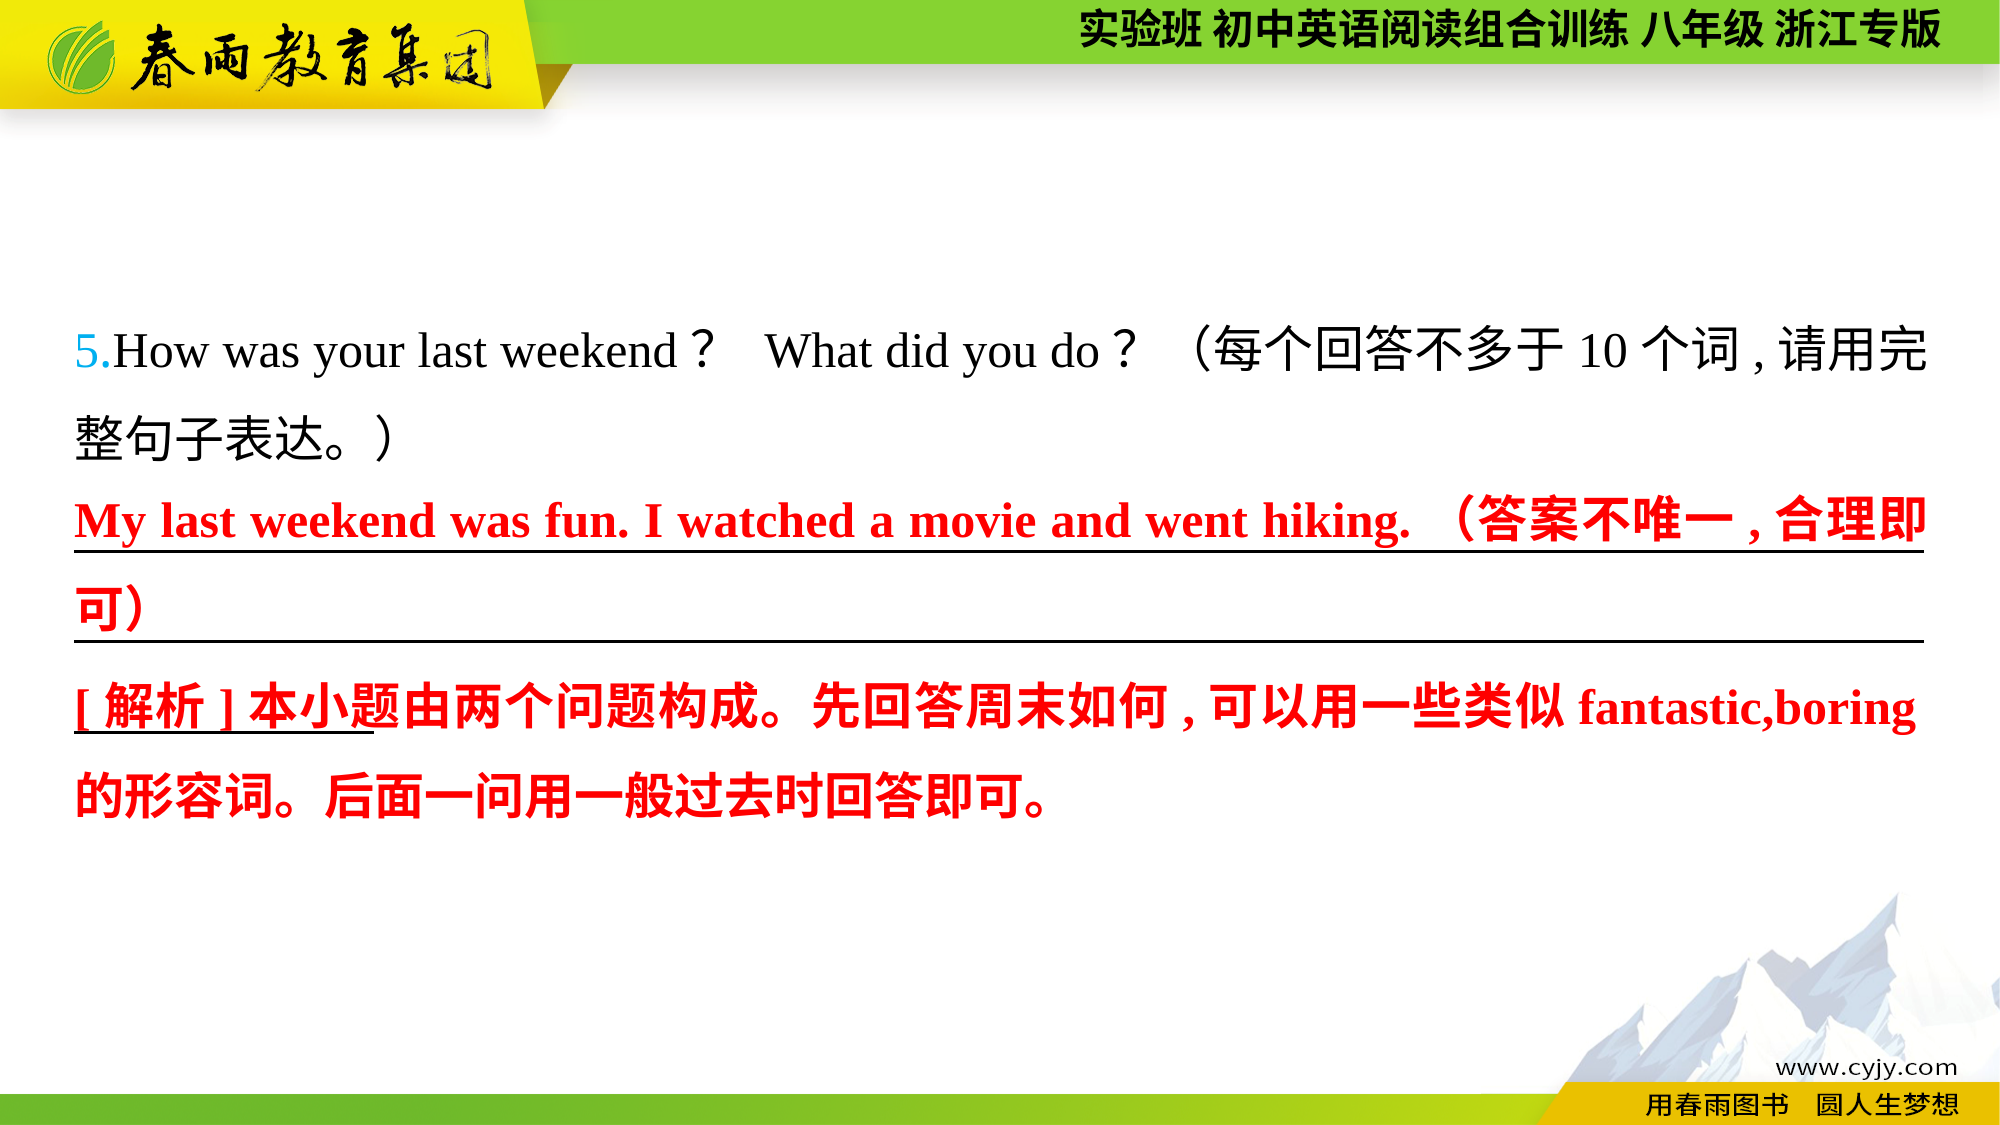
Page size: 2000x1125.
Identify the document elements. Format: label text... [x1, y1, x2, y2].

list 5.How was your last weekend？ What did you do？（每个回答不多于10个词,请用完整句子表达。） __________________________________________________________________________ __________________________________________________________________________ [59, 279, 1944, 449]
text_box [解析]本小题由两个问题构成。先回答周末如何,可以用一些类似fantastic,boring的形容词。后面一问用一般过去时回答即可。 [59, 636, 1944, 832]
text_box My last weekend was fun. I watched a movie and went hiking.（答案不唯一,合理即可） [59, 449, 1944, 636]
picture [0, 0, 2000, 1125]
